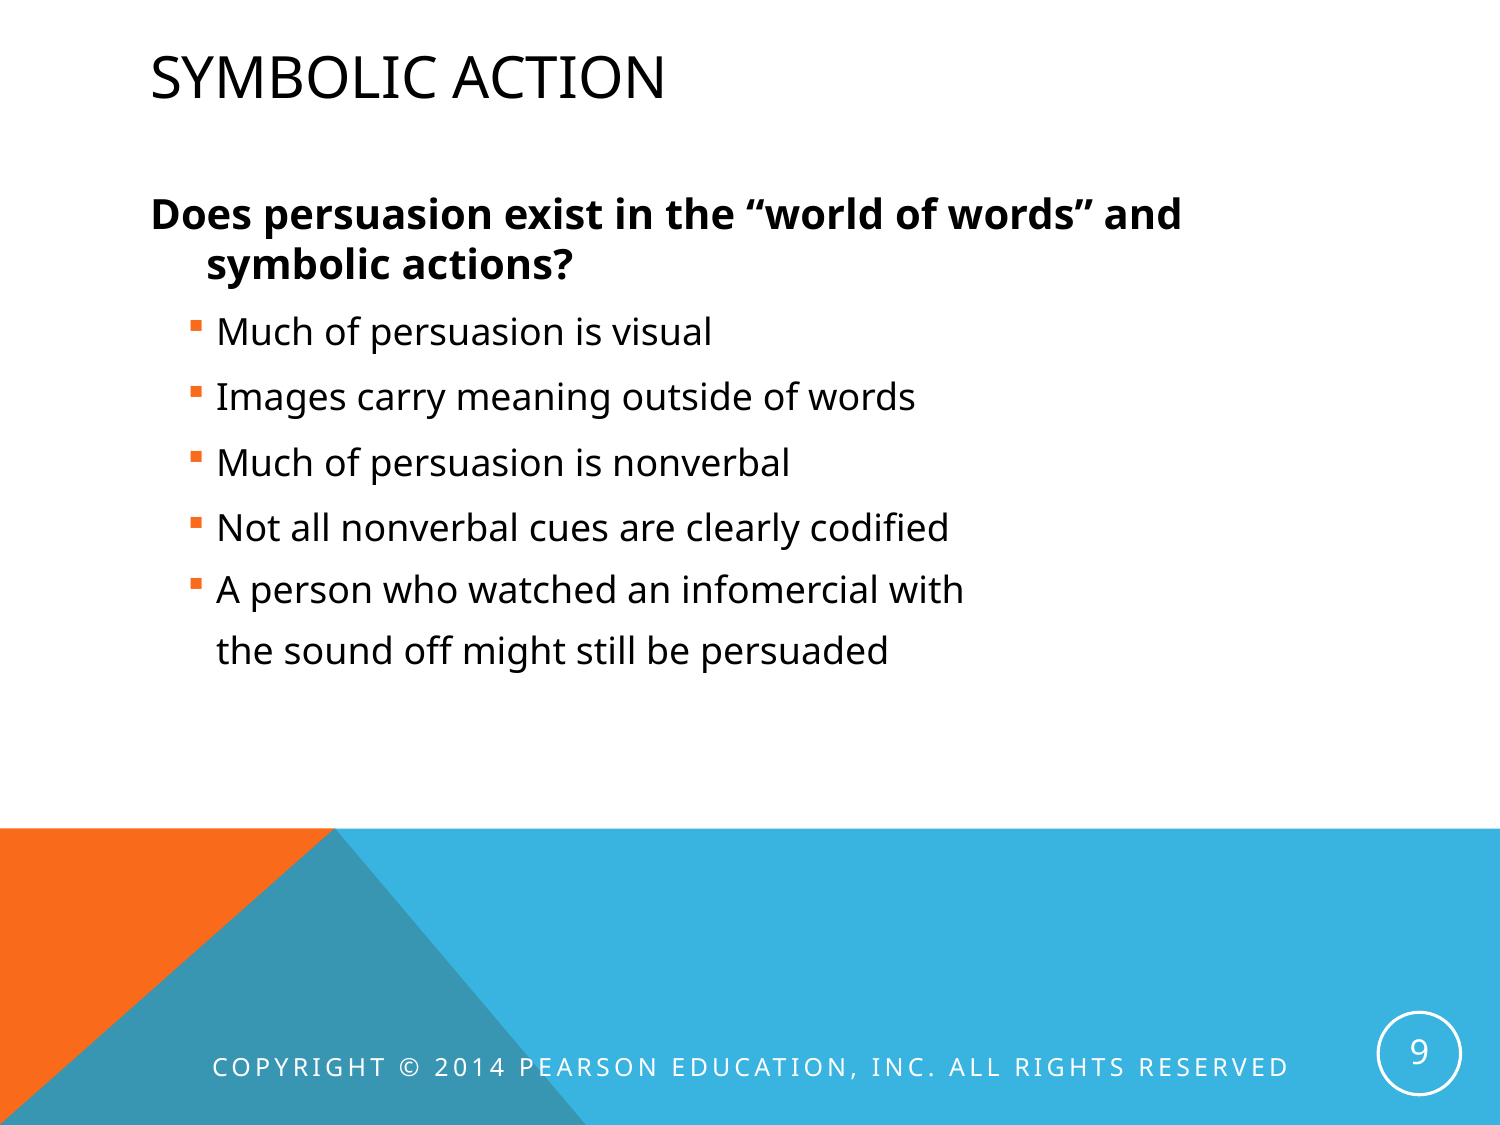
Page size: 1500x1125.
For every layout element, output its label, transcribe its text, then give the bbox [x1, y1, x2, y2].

slide_number 9 [1376, 1010, 1463, 1097]
footer Copyright © 2014 Pearson Education, Inc. All rights reserved [150, 1012, 1352, 1125]
title Symbolic action [135, 0, 1369, 150]
list Does persuasion exist in the “world of words” and symbolic actions? Much of persuasion is visual Images carry meaning outside of words Much of persuasion is nonverbal Not all nonverbal cues are clearly codified A person who watched an infomercial with the sound off might still be persuaded [135, 180, 1369, 768]
